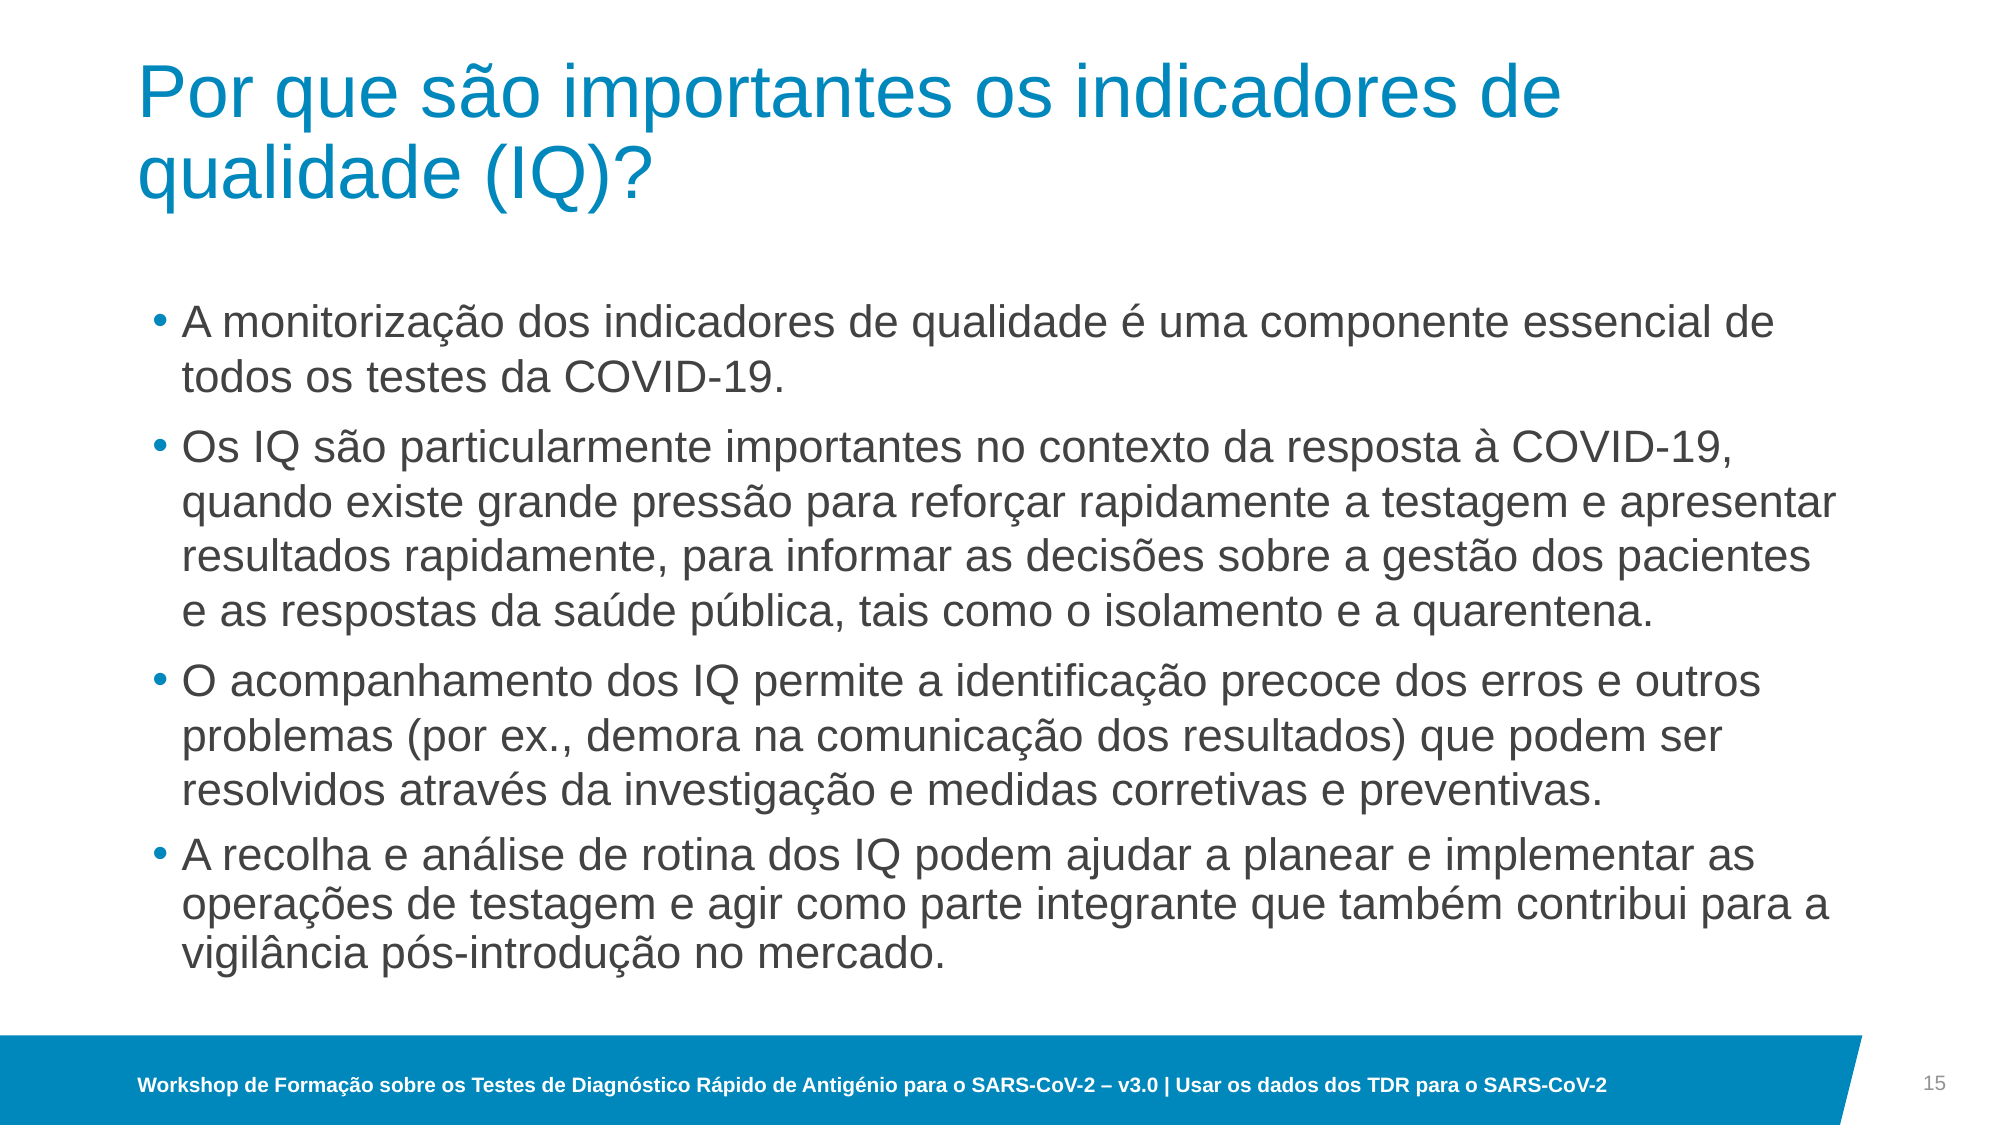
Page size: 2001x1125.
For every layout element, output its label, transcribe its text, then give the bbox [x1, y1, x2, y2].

title Por que são importantes os indicadores de qualidade (IQ)? [137, 59, 1863, 215]
slide_number 15 [1862, 1035, 1947, 1125]
list A monitorização dos indicadores de qualidade é uma componente essencial de todos os testes da COVID-19. Os IQ são particularmente importantes no contexto da resposta à COVID-19, quando existe grande pressão para reforçar rapidamente a testagem e apresentar resultados rapidamente, para informar as decisões sobre a gestão dos pacientes e as respostas da saúde pública, tais como o isolamento e a quarentena. O acompanhamento dos IQ permite a identificação precoce dos erros e outros problemas (por ex., demora na comunicação dos resultados) que podem ser resolvidos através da investigação e medidas corretivas e preventivas. A recolha e análise de rotina dos IQ podem ajudar a planear e implementar as operações de testagem e agir como parte integrante que também contribui para a vigilância pós-introdução no mercado. [137, 284, 1863, 1014]
footer Workshop de Formação sobre os Testes de Diagnóstico Rápido de Antigénio para o SARS-CoV-2 – v3.0 | Usar os dados dos TDR para o SARS-CoV-2 [137, 1042, 1792, 1125]
